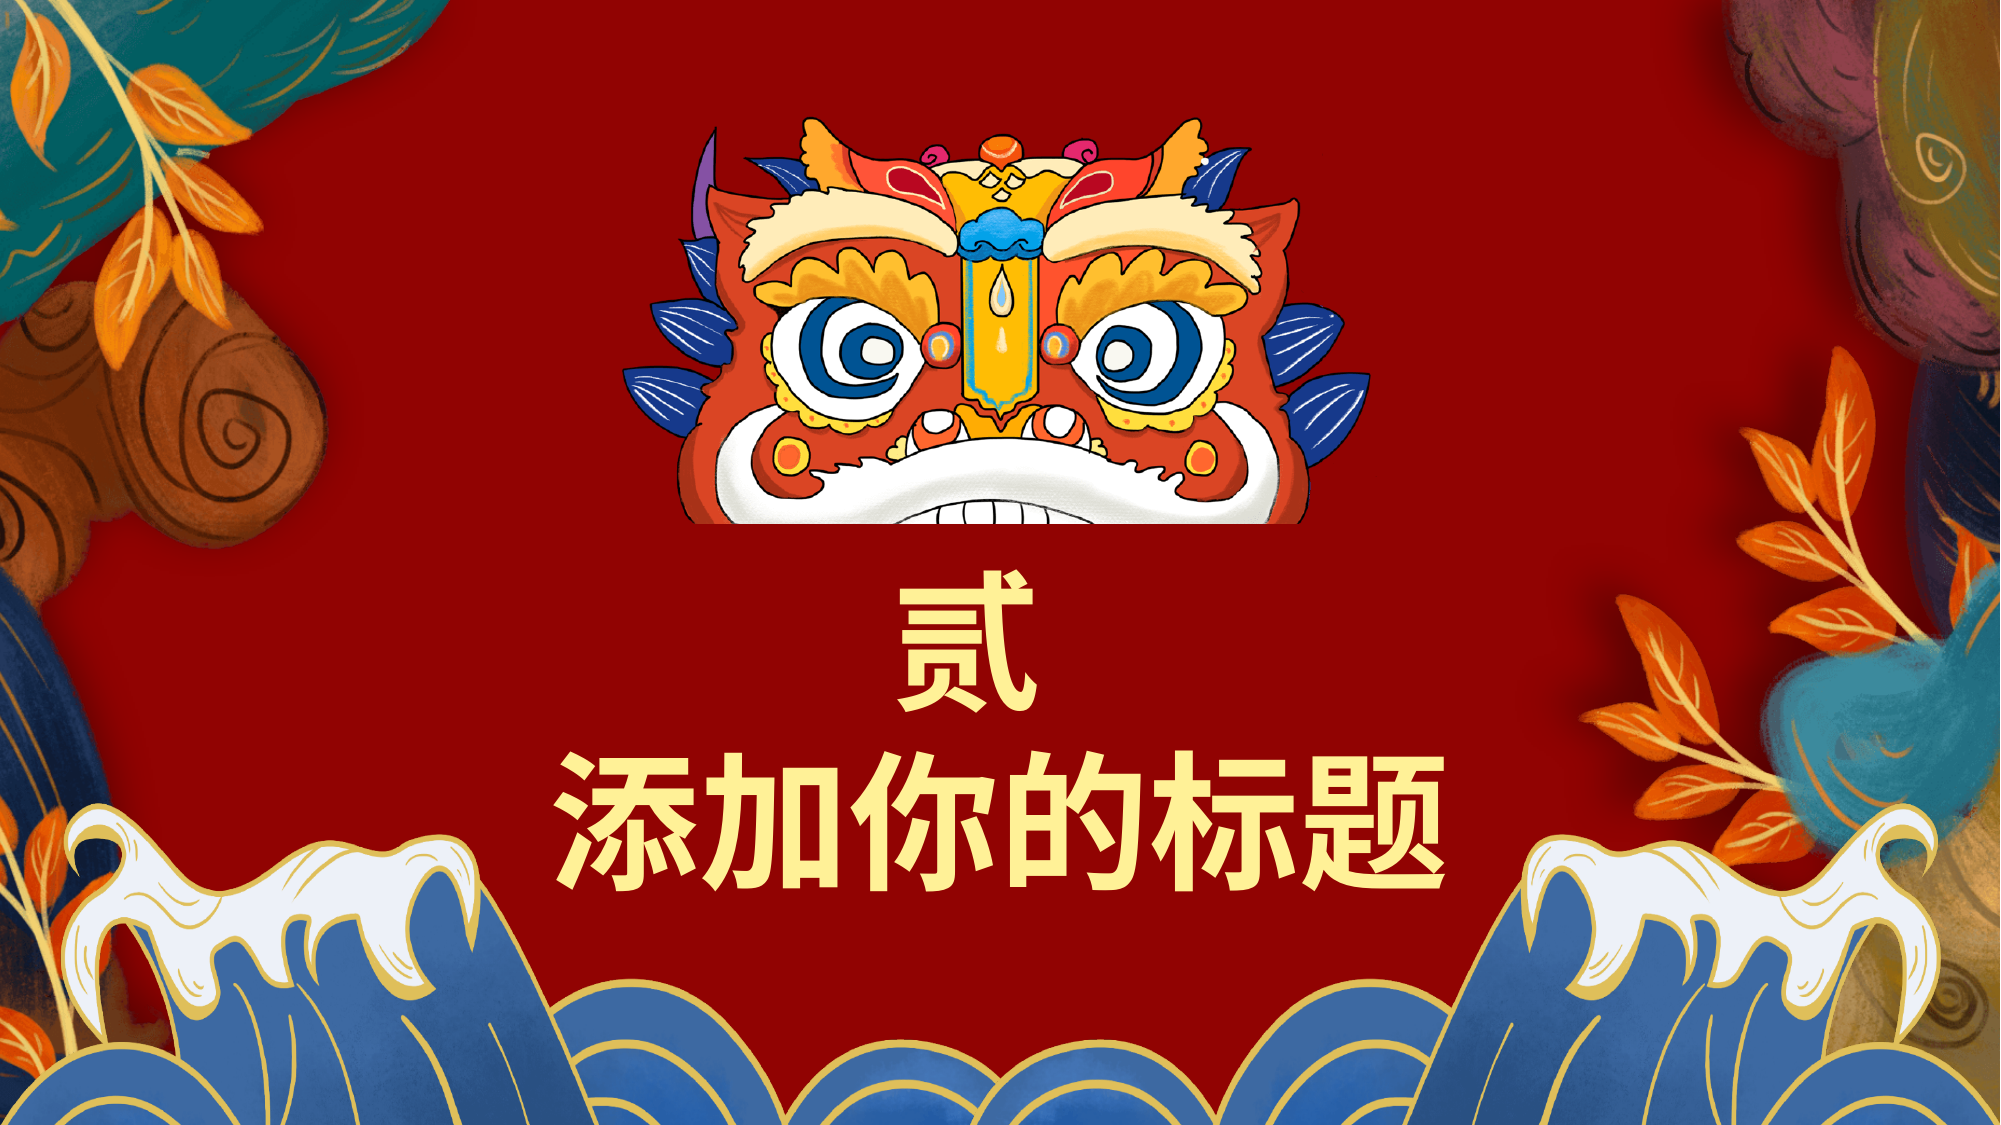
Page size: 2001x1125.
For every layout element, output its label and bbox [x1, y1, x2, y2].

picture [0, 0, 2001, 1125]
text_box [0, 750, 2000, 1125]
